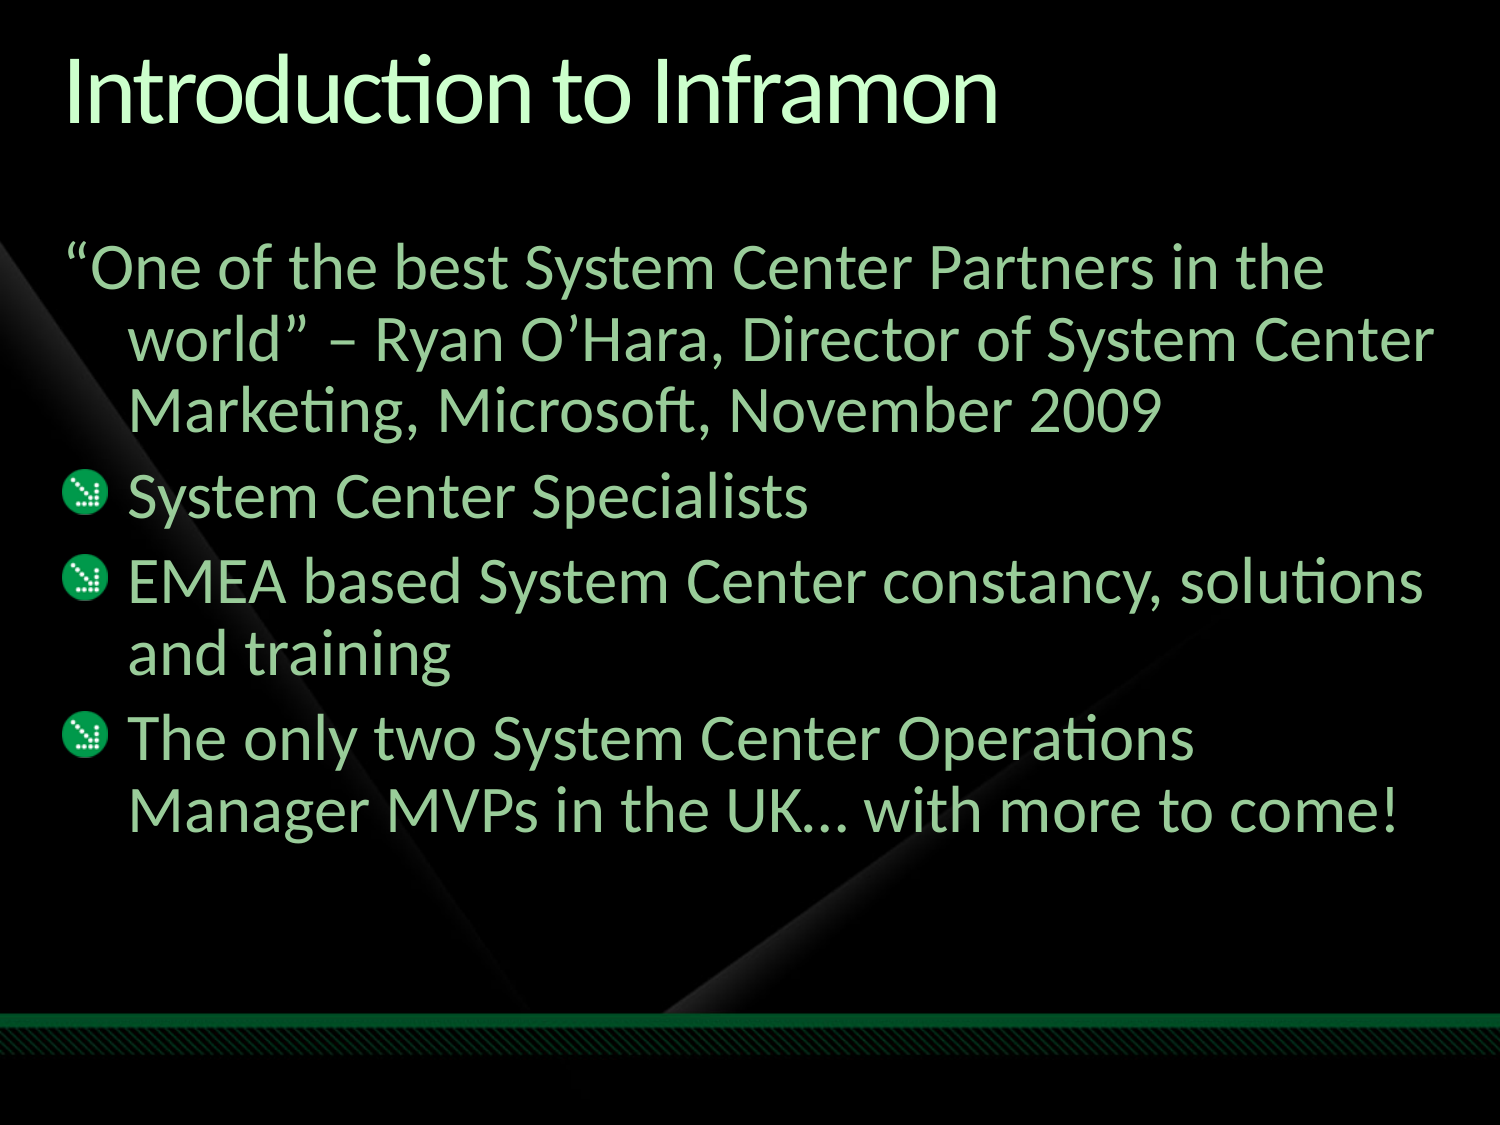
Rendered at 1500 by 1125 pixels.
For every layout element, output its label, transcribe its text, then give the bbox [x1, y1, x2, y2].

list “One of the best System Center Partners in the world” – Ryan O’Hara, Director of System Center Marketing, Microsoft, November 2009 System Center Specialists EMEA based System Center constancy, solutions and training The only two System Center Operations Manager MVPs in the UK… with more to come! [62, 231, 1438, 595]
title Introduction to Inframon [62, 37, 1438, 147]
picture [0, 0, 1500, 1125]
